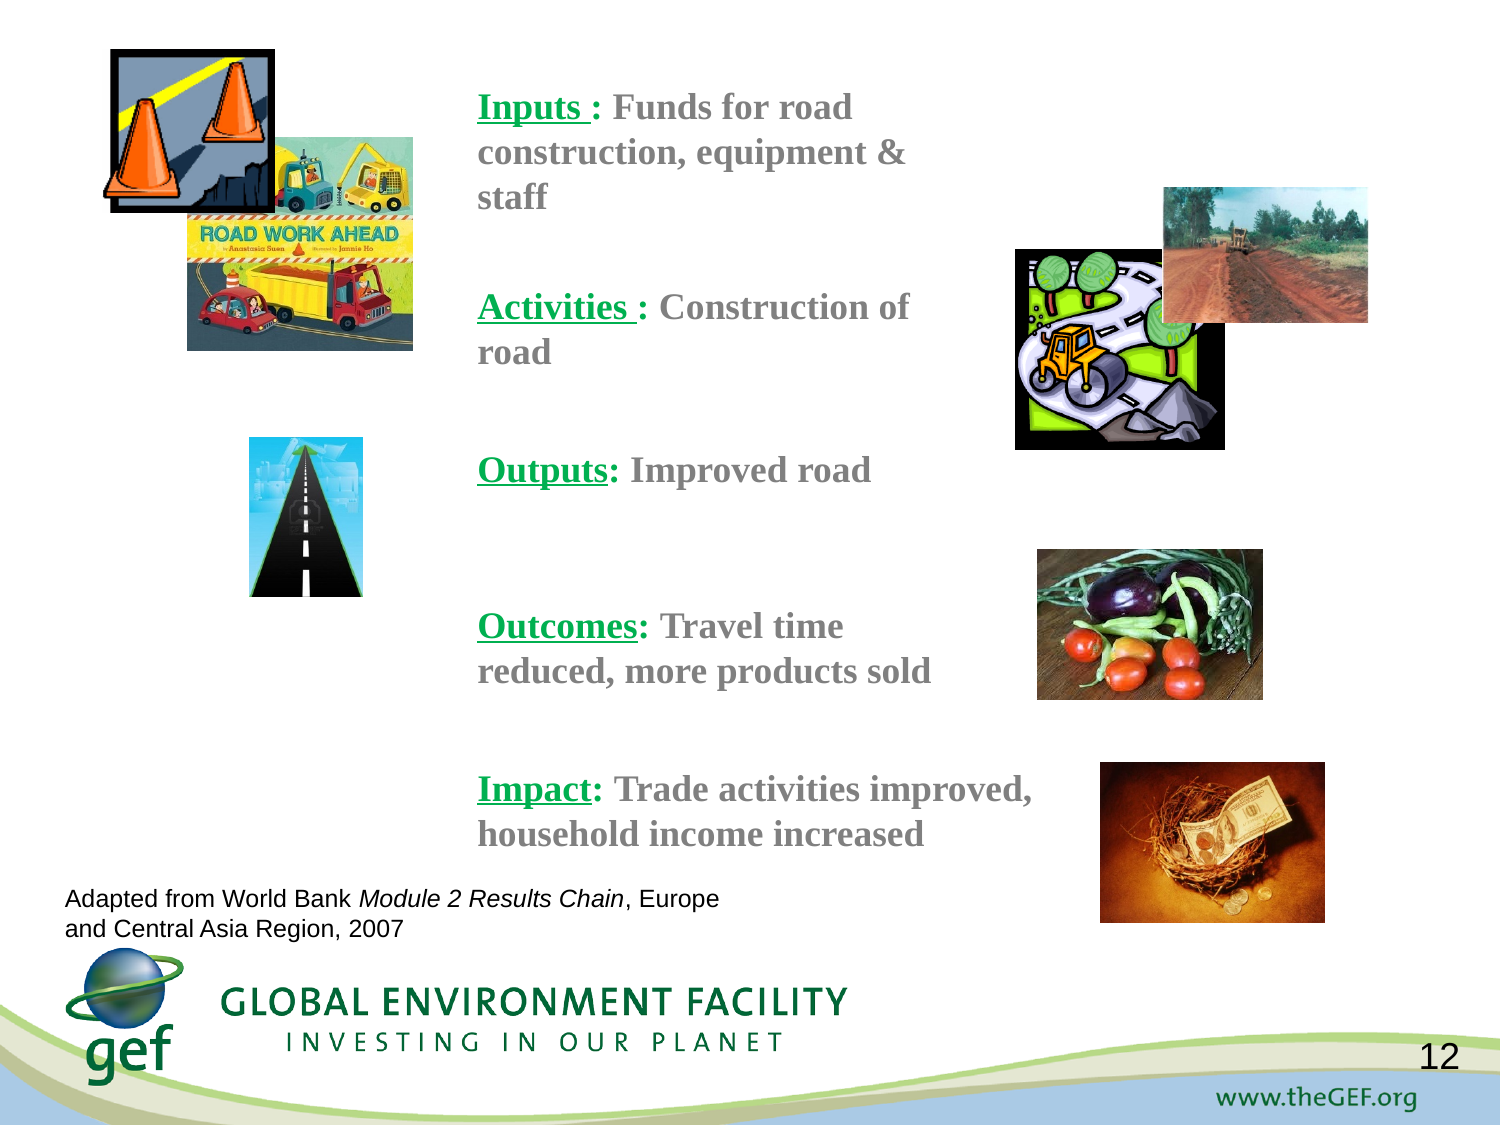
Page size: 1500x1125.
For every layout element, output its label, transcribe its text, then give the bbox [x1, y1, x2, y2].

picture [0, 762, 1500, 1125]
text_box Impact: Trade activities improved, household income increased [462, 756, 1200, 862]
picture [1037, 549, 1263, 700]
picture [1014, 187, 1369, 450]
text_box Outputs: Improved road [462, 437, 988, 498]
text_box Outcomes: Travel time reduced, more products sold [462, 593, 1032, 699]
text_box Inputs : Funds for road construction, equipment & staff [462, 74, 988, 225]
picture [102, 49, 413, 351]
picture [249, 437, 363, 597]
text_box Activities : Construction of road [462, 274, 988, 380]
slide_number 12 [1387, 1012, 1500, 1095]
text_box Adapted from World Bank Module 2 Results Chain, Europe and Central Asia Region, 2007 [49, 874, 738, 950]
